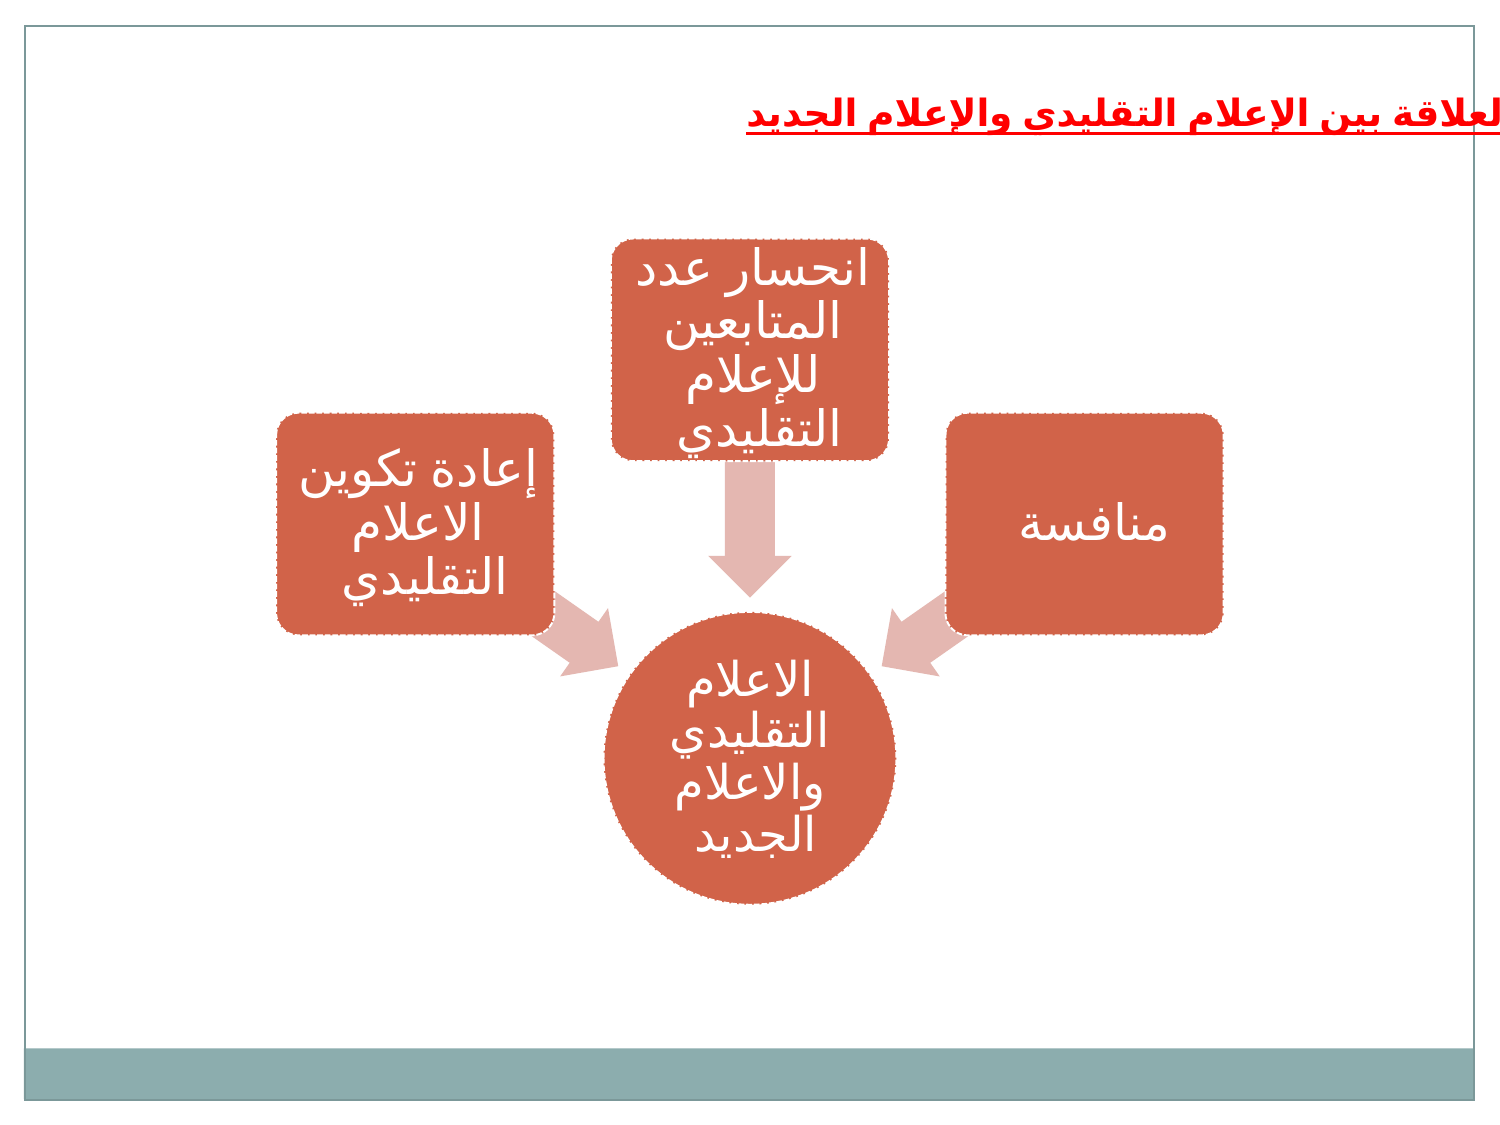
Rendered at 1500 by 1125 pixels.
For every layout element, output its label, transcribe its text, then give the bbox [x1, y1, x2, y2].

text_box العلاقة بين الإعلام التقليدي والإعلام الجديد [731, 81, 1500, 142]
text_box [249, 238, 1251, 906]
